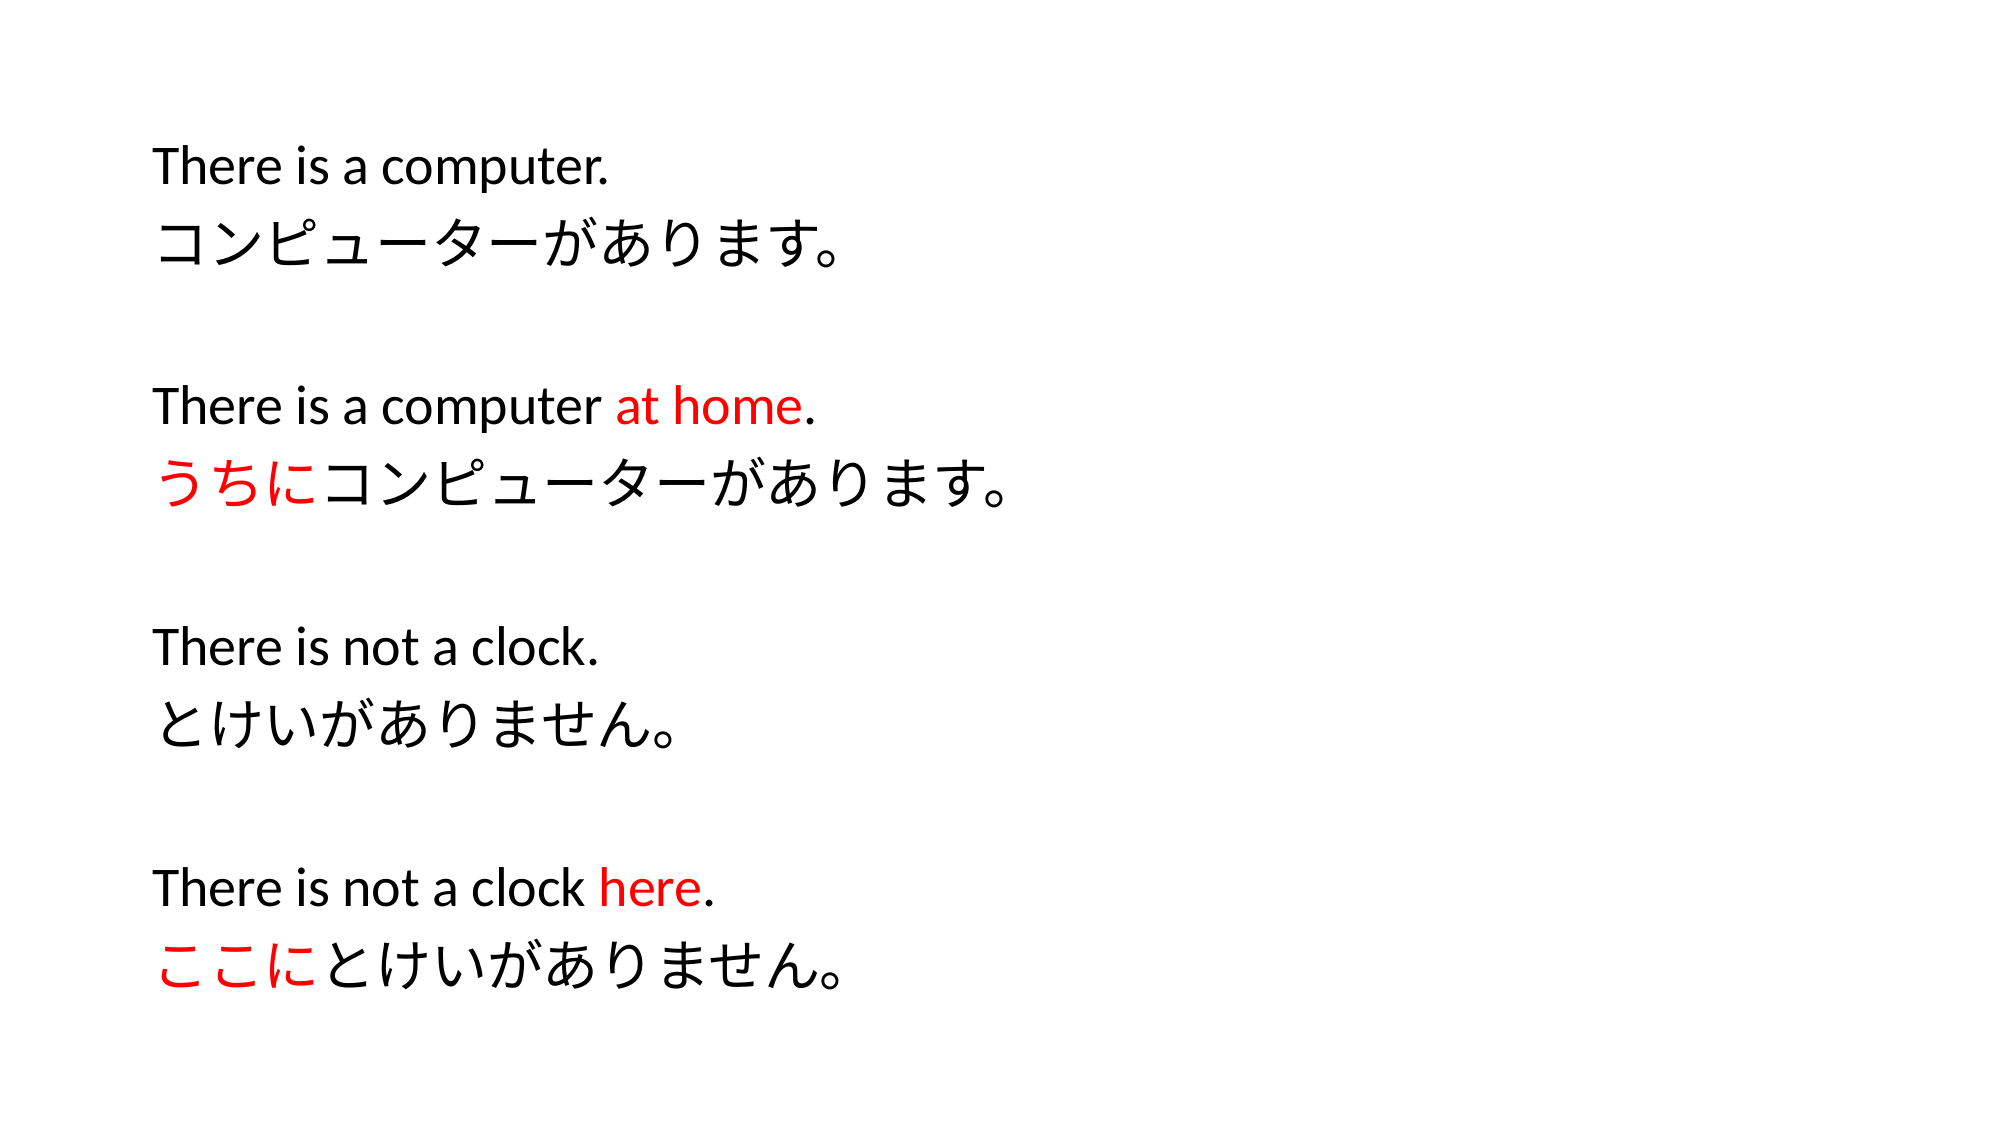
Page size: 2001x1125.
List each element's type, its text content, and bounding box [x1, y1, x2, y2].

list There is a computer. コンピューターがあります。 There is a computer at home. うちにコンピューターがあります。 There is not a clock. とけいがありません。 There is not a clock here. ここにとけいがありません。 [137, 128, 1863, 1014]
